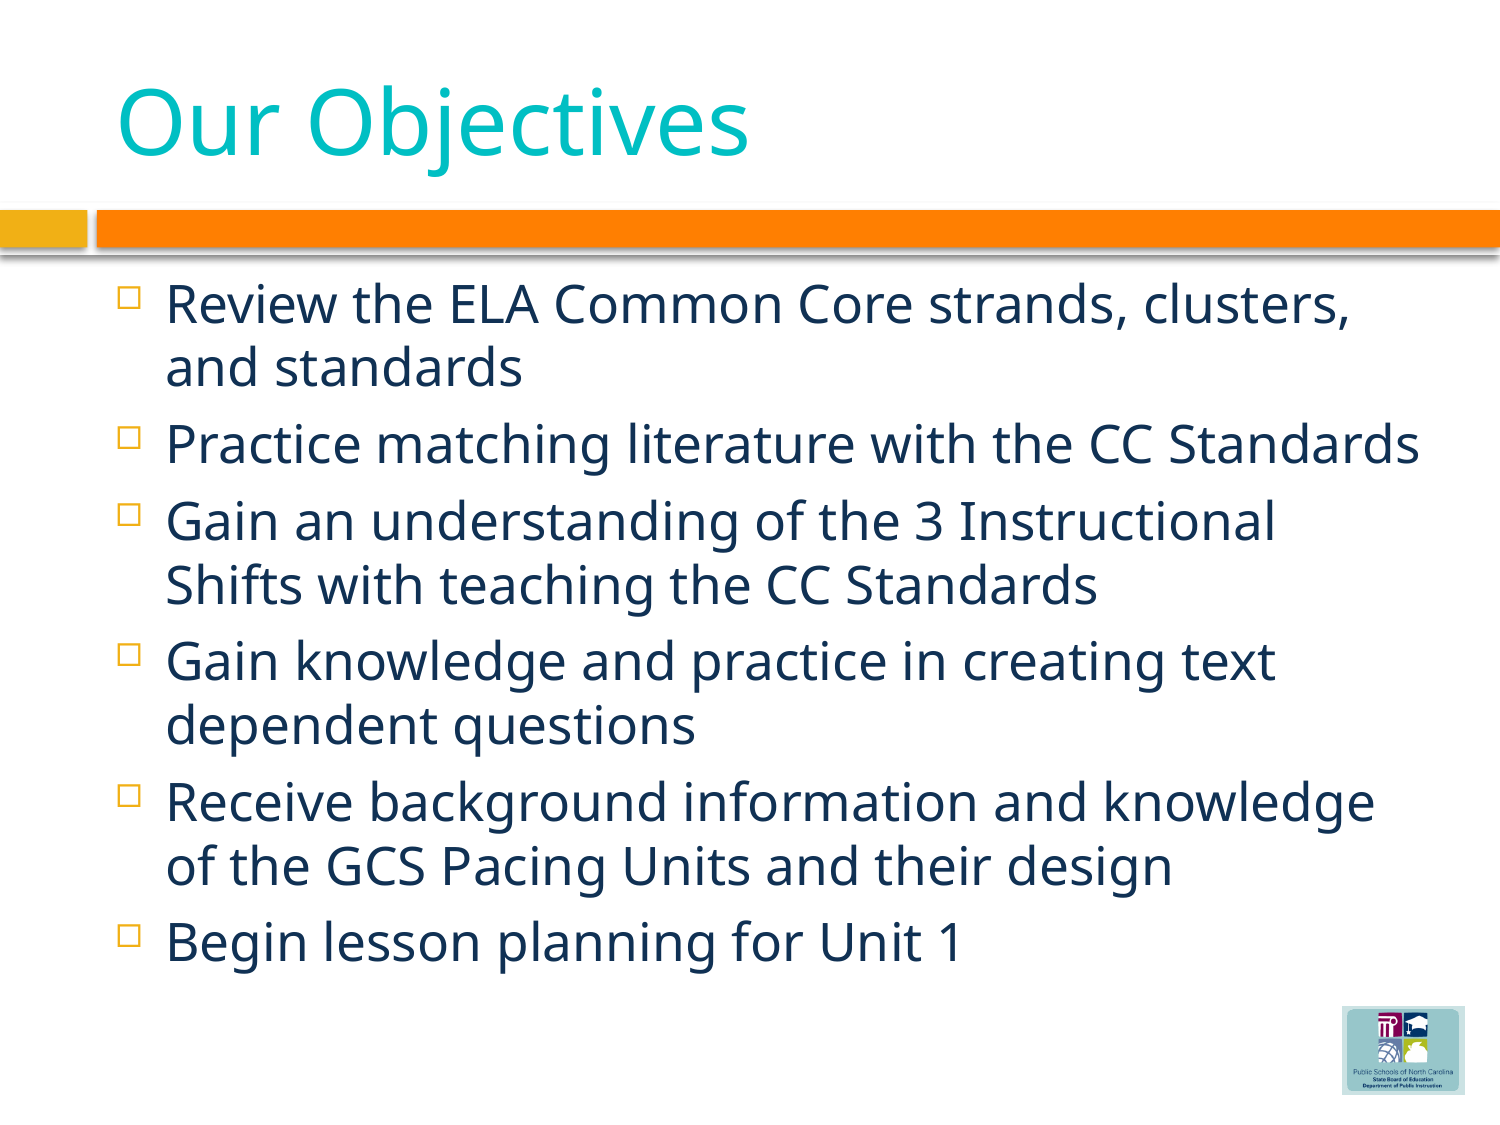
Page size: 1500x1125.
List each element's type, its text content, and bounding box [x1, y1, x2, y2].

picture [1341, 1006, 1466, 1095]
list Review the ELA Common Core strands, clusters, and standards Practice matching literature with the CC Standards Gain an understanding of the 3 Instructional Shifts with teaching the CC Standards Gain knowledge and practice in creating text dependent questions Receive background information and knowledge of the GCS Pacing Units and their design Begin lesson planning for Unit 1 [100, 262, 1438, 1000]
title Our Objectives [100, 37, 1438, 200]
